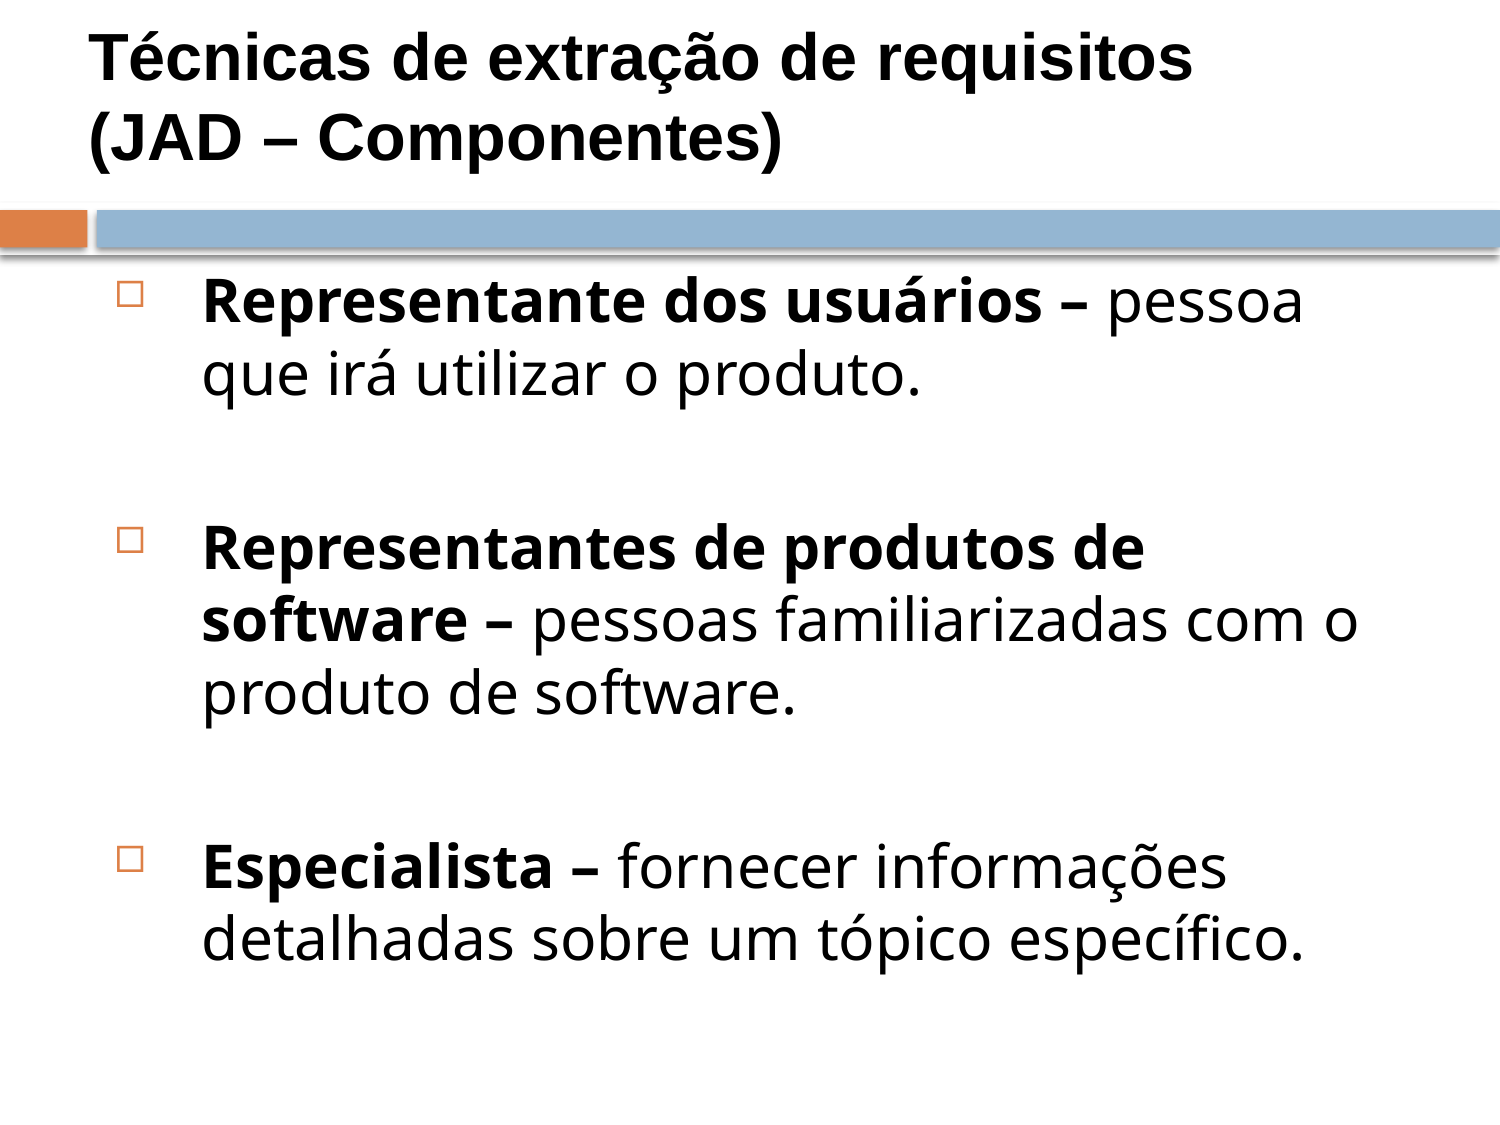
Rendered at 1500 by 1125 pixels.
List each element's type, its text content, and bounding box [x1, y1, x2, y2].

text_box Técnicas de extração de requisitos (JAD – Componentes) [73, 54, 1349, 182]
list Representante dos usuários – pessoa que irá utilizar o produto. Representantes de produtos de software – pessoas familiarizadas com o produto de software. Especialista – fornecer informações detalhadas sobre um tópico específico. [99, 255, 1438, 1035]
